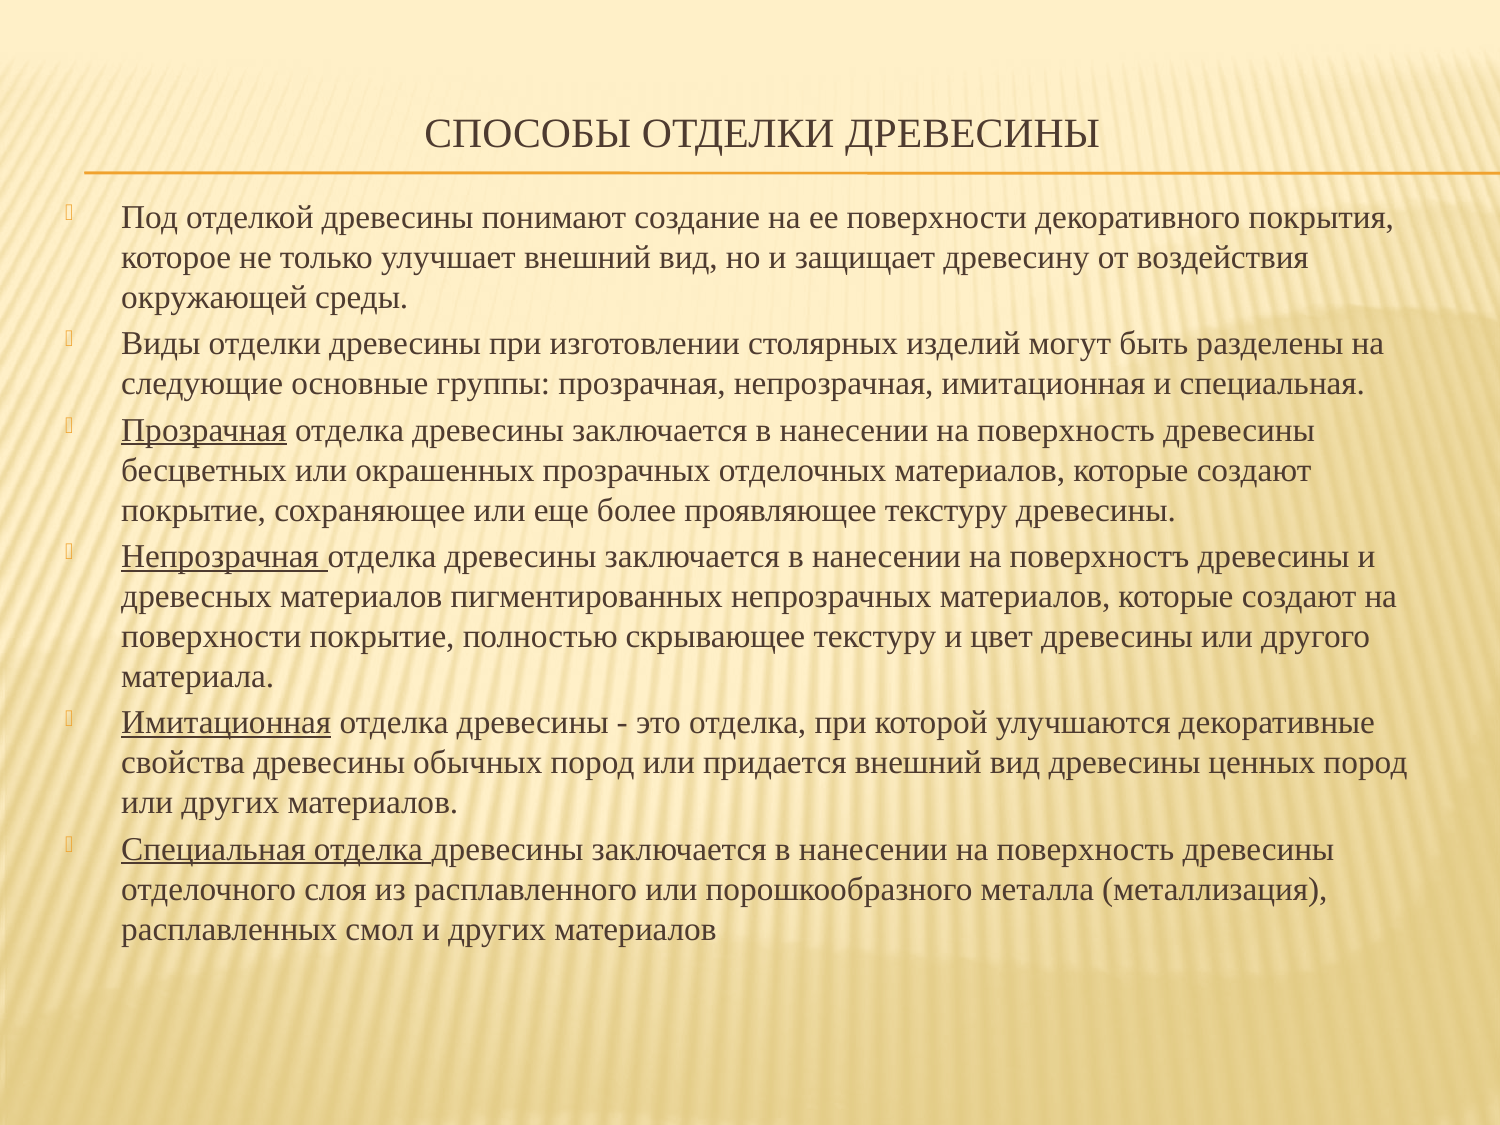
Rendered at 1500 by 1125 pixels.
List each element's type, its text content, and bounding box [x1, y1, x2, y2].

list Под отделкой древесины понимают создание на ее поверхности декоративного покрытия, которое не только улучшает внешний вид, но и защищает древесину от воздействия окружающей среды. Виды отделки древесины при изготовлении столярных изделий могут быть разделены на следующие основные группы: прозрачная, непрозрачная, имитационная и специальная. Прозрачная отделка древесины заключается в нанесении на поверхность древесины бесцветных или окрашенных прозрачных отделочных материалов, которые создают покрытие, сохраняющее или еще более проявляющее текстуру древесины. Непрозрачная отделка древесины заключается в нанесении на поверхностъ древесины и древесных материалов пигментированных непрозрачных материалов, которые создают на поверхности покрытие, полностью скрывающее текстуру и цвет древесины или другого материала. Имитационная отделка древесины - это отделка, при которой улучшаются декоративные свойства древесины обычных пород или придается внешний вид древесины ценных пород или других материалов. Специальная отделка древесины заключается в нанесении на поверхность древесины отделочного слоя из расплавленного или порошкообразного металла (металлизация), расплавленных смол и других материалов [49, 187, 1476, 998]
title Способы отделки древесины [50, 75, 1475, 187]
